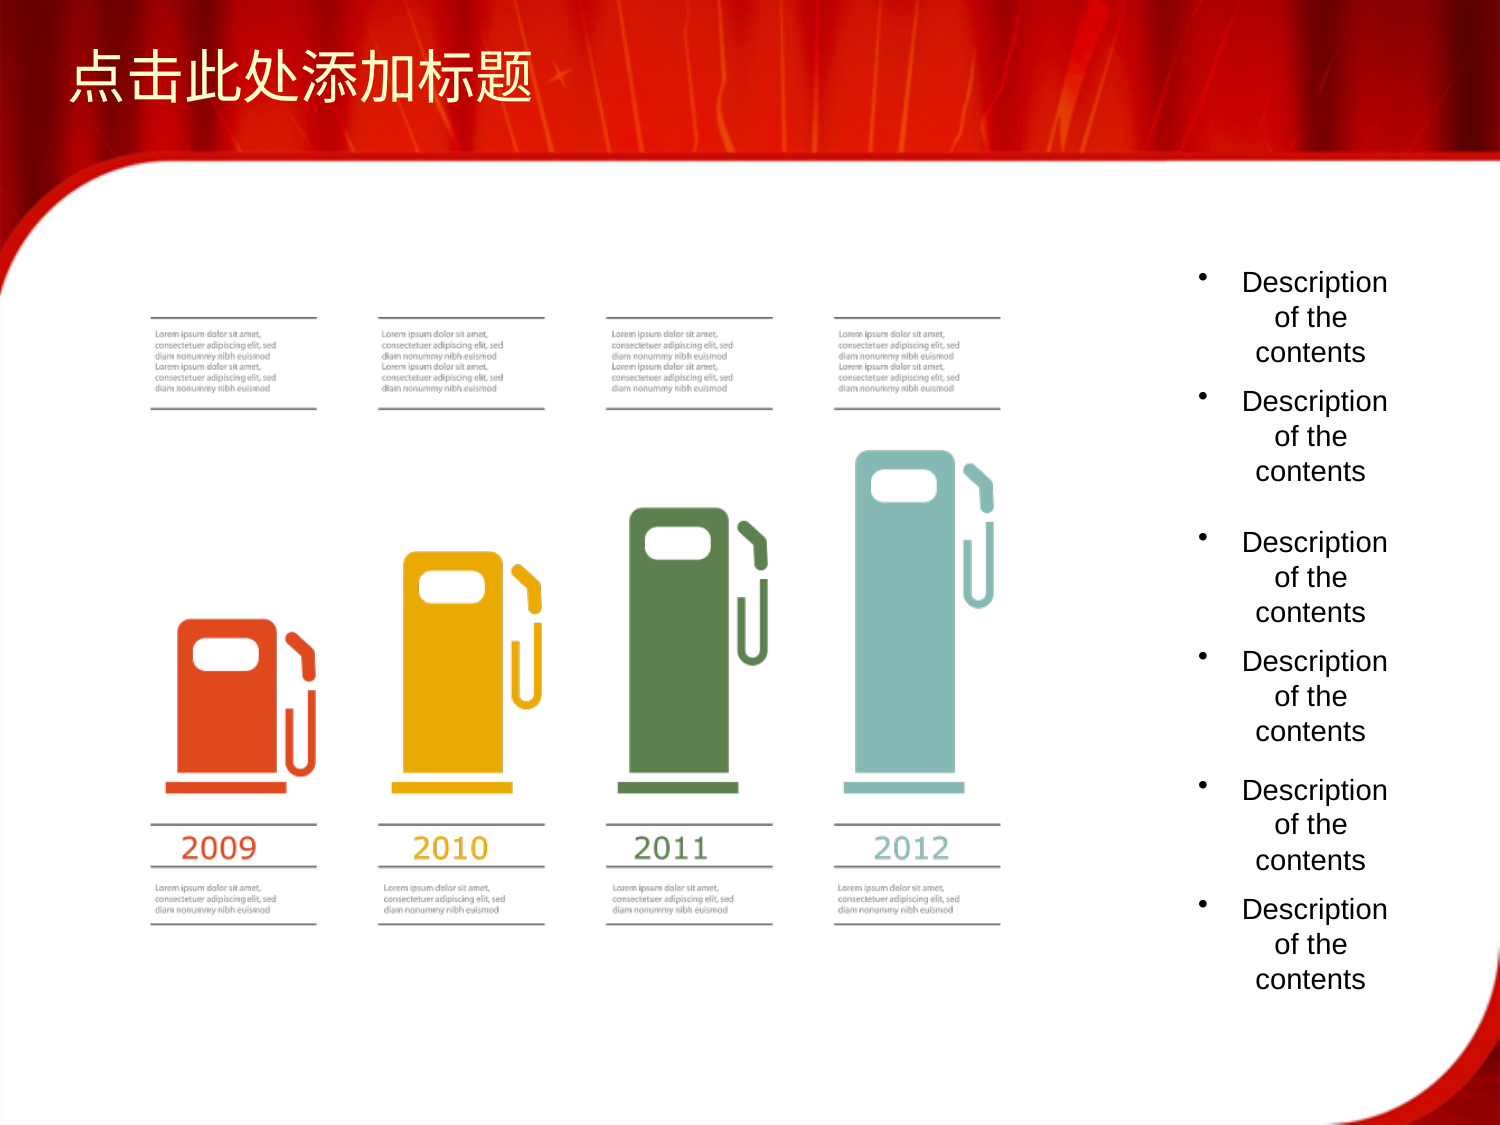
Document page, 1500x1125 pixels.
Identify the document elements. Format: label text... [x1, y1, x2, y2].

text_box Description of the contents Description of the contents [1175, 255, 1412, 495]
text_box Description of the contents Description of the contents [1175, 515, 1412, 755]
text_box Description of the contents Description of the contents [1175, 763, 1412, 1003]
picture [0, 0, 1500, 1125]
text_box 点击此处添加标题 [53, 33, 845, 118]
